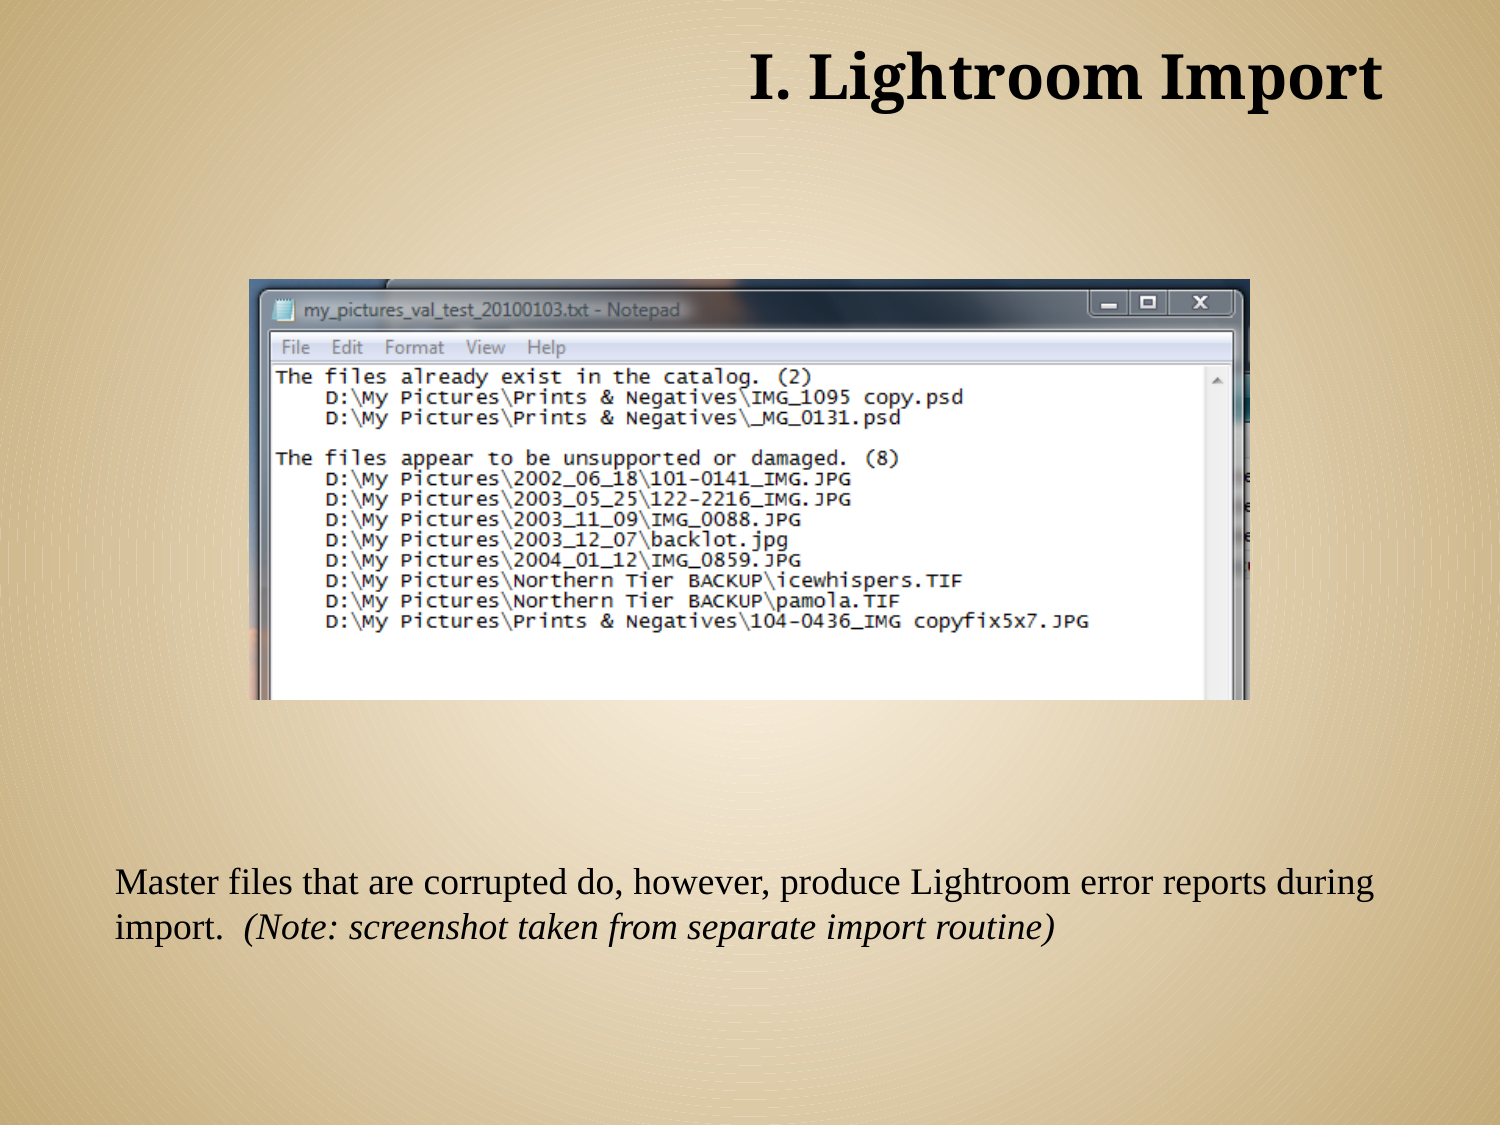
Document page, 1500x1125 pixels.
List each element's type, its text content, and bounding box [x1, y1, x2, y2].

text_box I. Lightroom Import [112, 49, 1388, 113]
picture [249, 279, 1250, 701]
text_box Master files that are corrupted do, however, produce Lightroom error reports during import. (Note: screenshot taken from separate import routine) [99, 849, 1413, 955]
